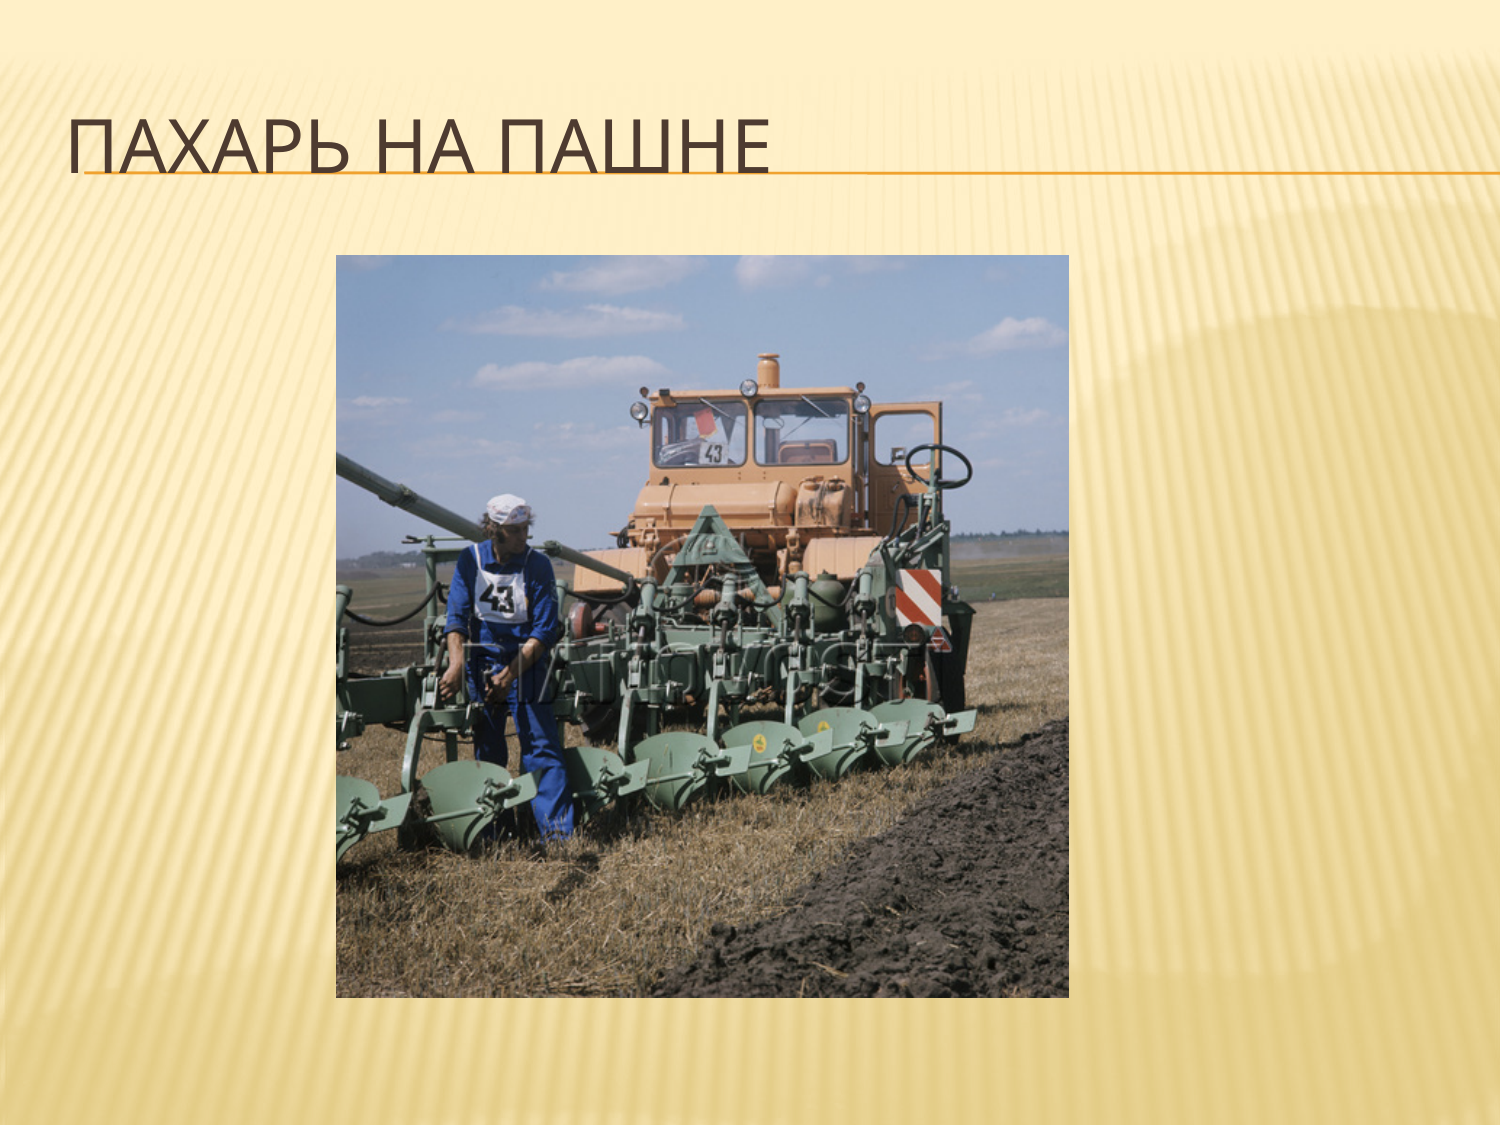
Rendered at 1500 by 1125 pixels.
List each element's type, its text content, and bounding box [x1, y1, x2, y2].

title Пахарь на пашне [50, 75, 1475, 213]
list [336, 254, 1070, 999]
